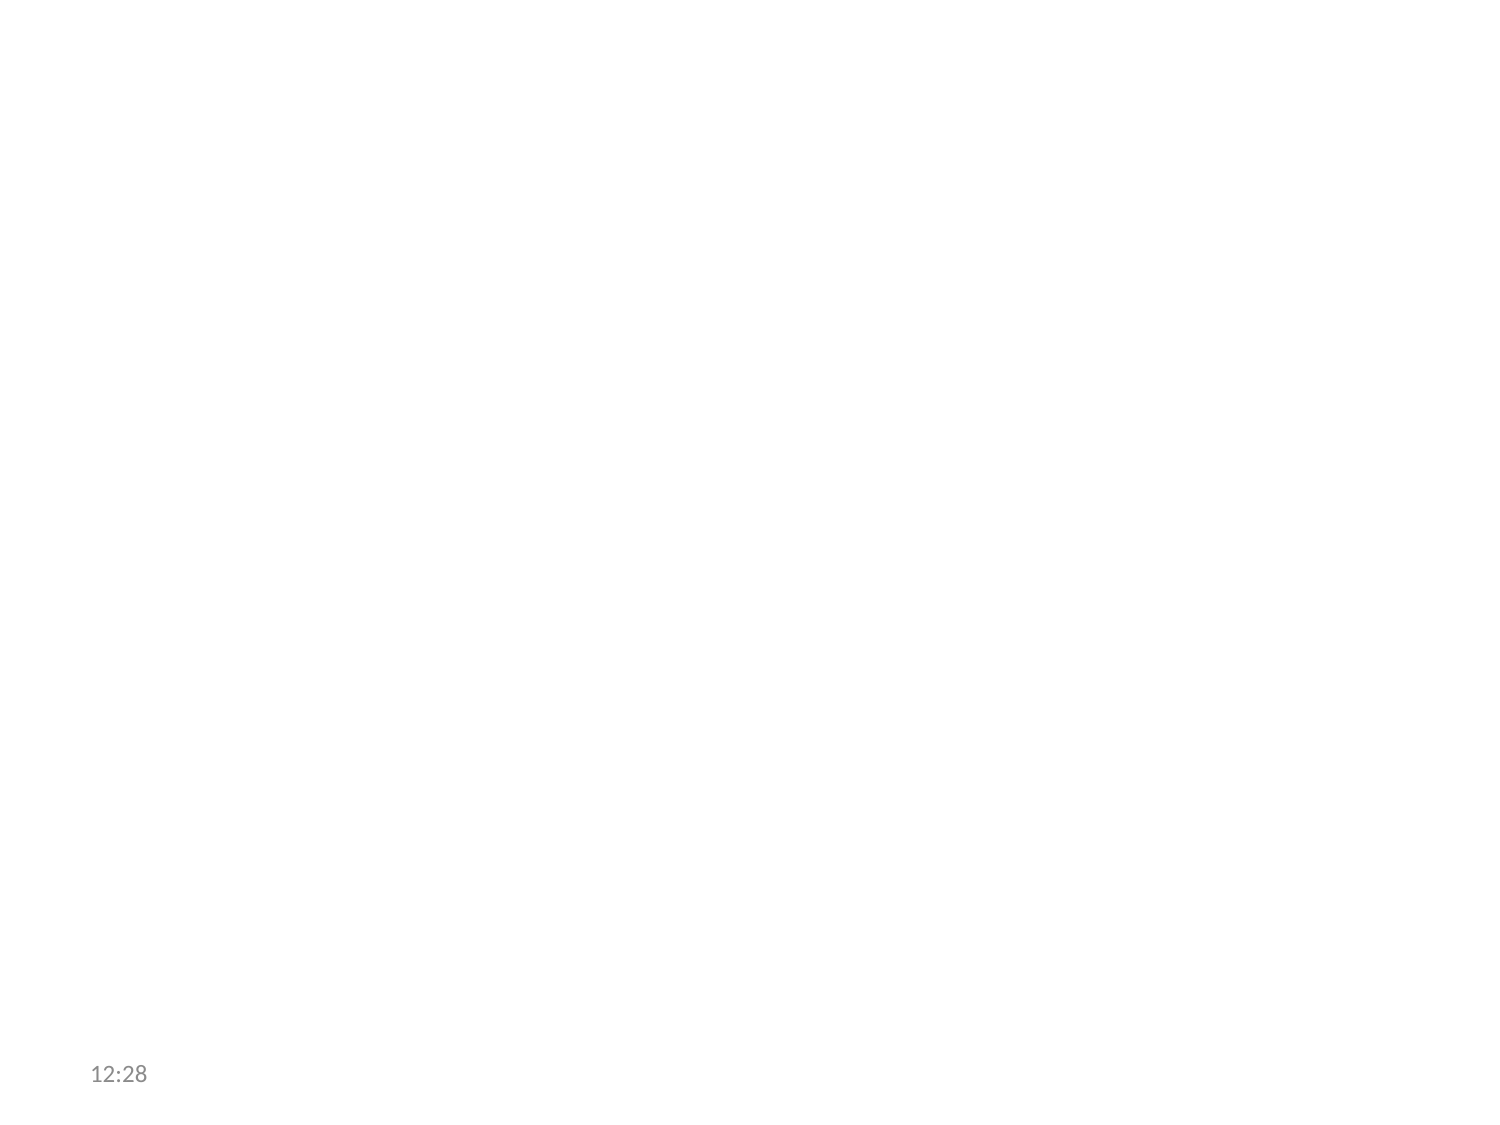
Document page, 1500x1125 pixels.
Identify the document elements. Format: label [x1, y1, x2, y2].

slide_number [75, 1042, 425, 1103]
